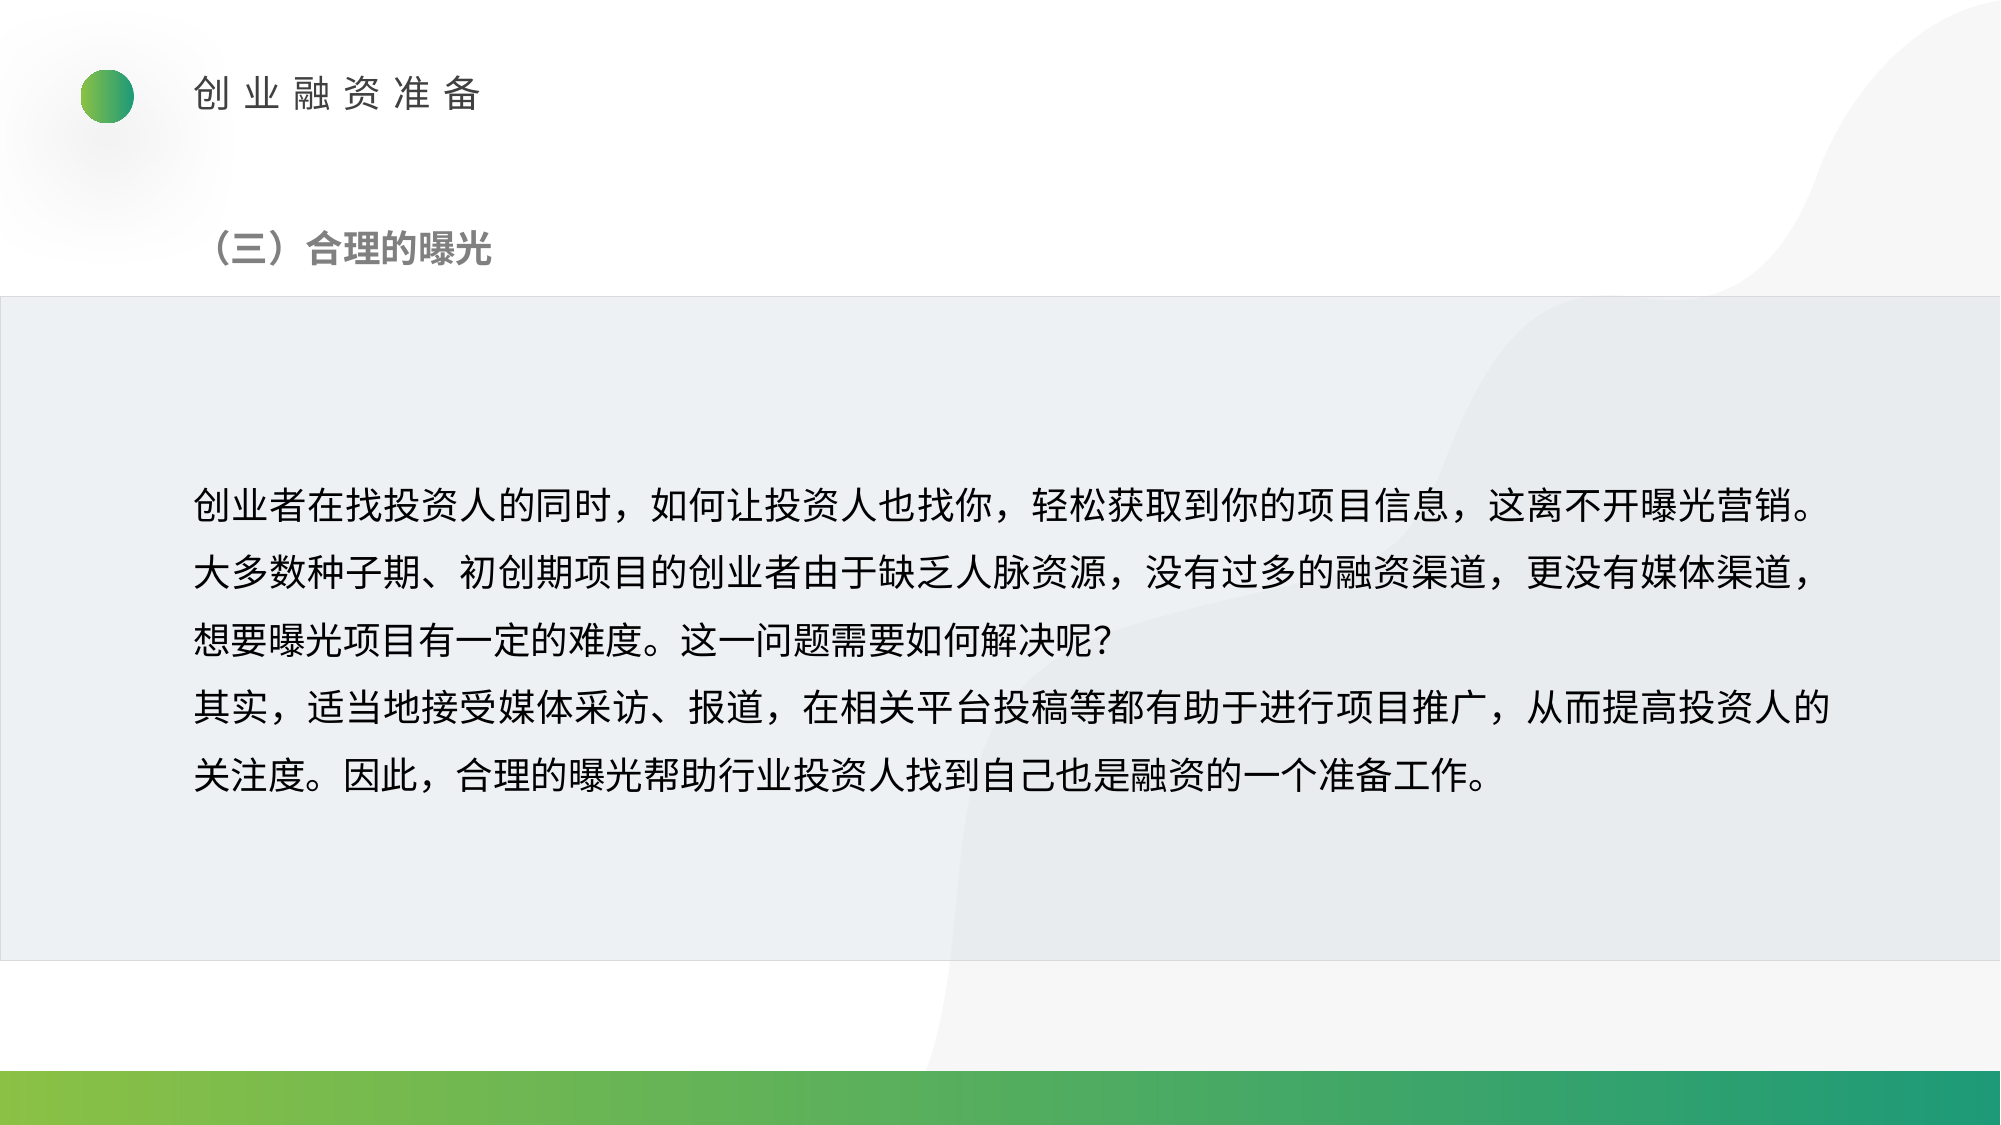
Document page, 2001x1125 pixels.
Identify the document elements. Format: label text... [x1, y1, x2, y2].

text_box 创业者在找投资人的同时，如何让投资人也找你，轻松获取到你的项目信息，这离不开曝光营销。大多数种子期、初创期项目的创业者由于缺乏人脉资源，没有过多的融资渠道，更没有媒体渠道，想要曝光项目有一定的难度。这一问题需要如何解决呢？ 其实，适当地接受媒体采访、报道，在相关平台投稿等都有助于进行项目推广，从而提高投资人的关注度。因此，合理的曝光帮助行业投资人找到自己也是融资的一个准备工作。 [178, 452, 1846, 805]
text_box 创业融资准备 [178, 62, 965, 123]
text_box （三）合理的曝光 [178, 217, 983, 278]
text_box [0, 295, 2000, 961]
